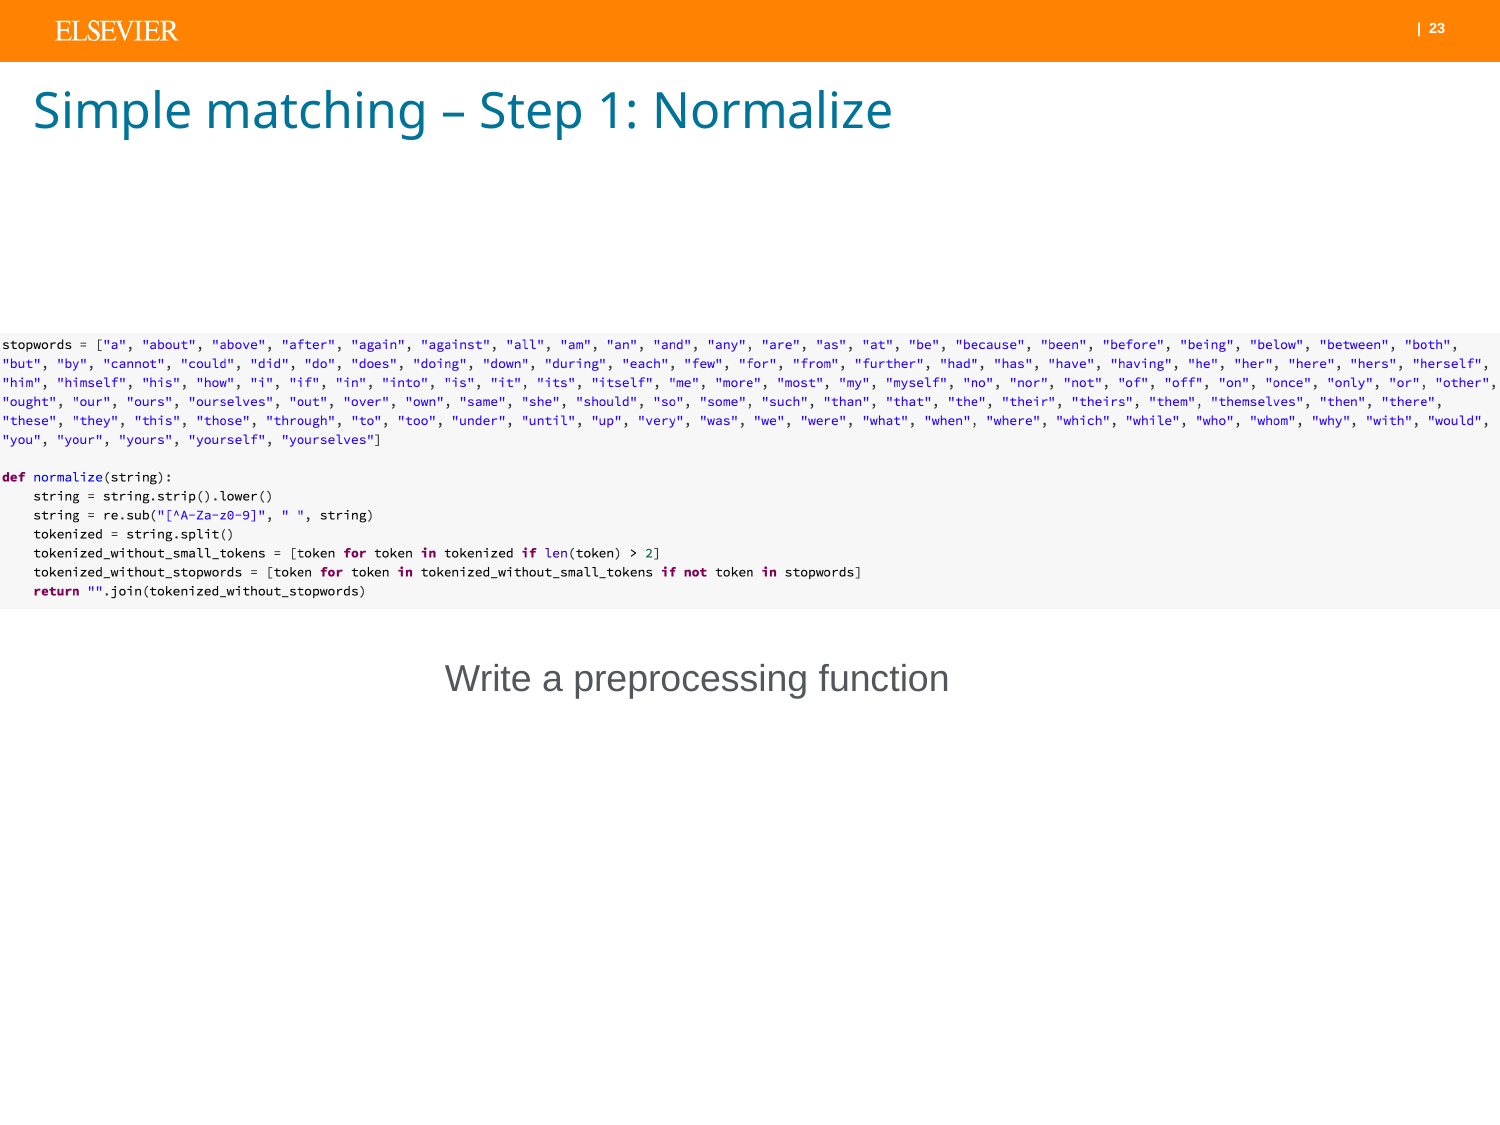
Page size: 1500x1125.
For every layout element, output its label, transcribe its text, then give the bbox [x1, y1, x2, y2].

title Simple matching – Step 1: Normalize [19, 73, 1376, 143]
text_box Write a preprocessing function [241, 647, 1154, 707]
picture [0, 332, 1500, 609]
picture [0, 0, 1500, 62]
